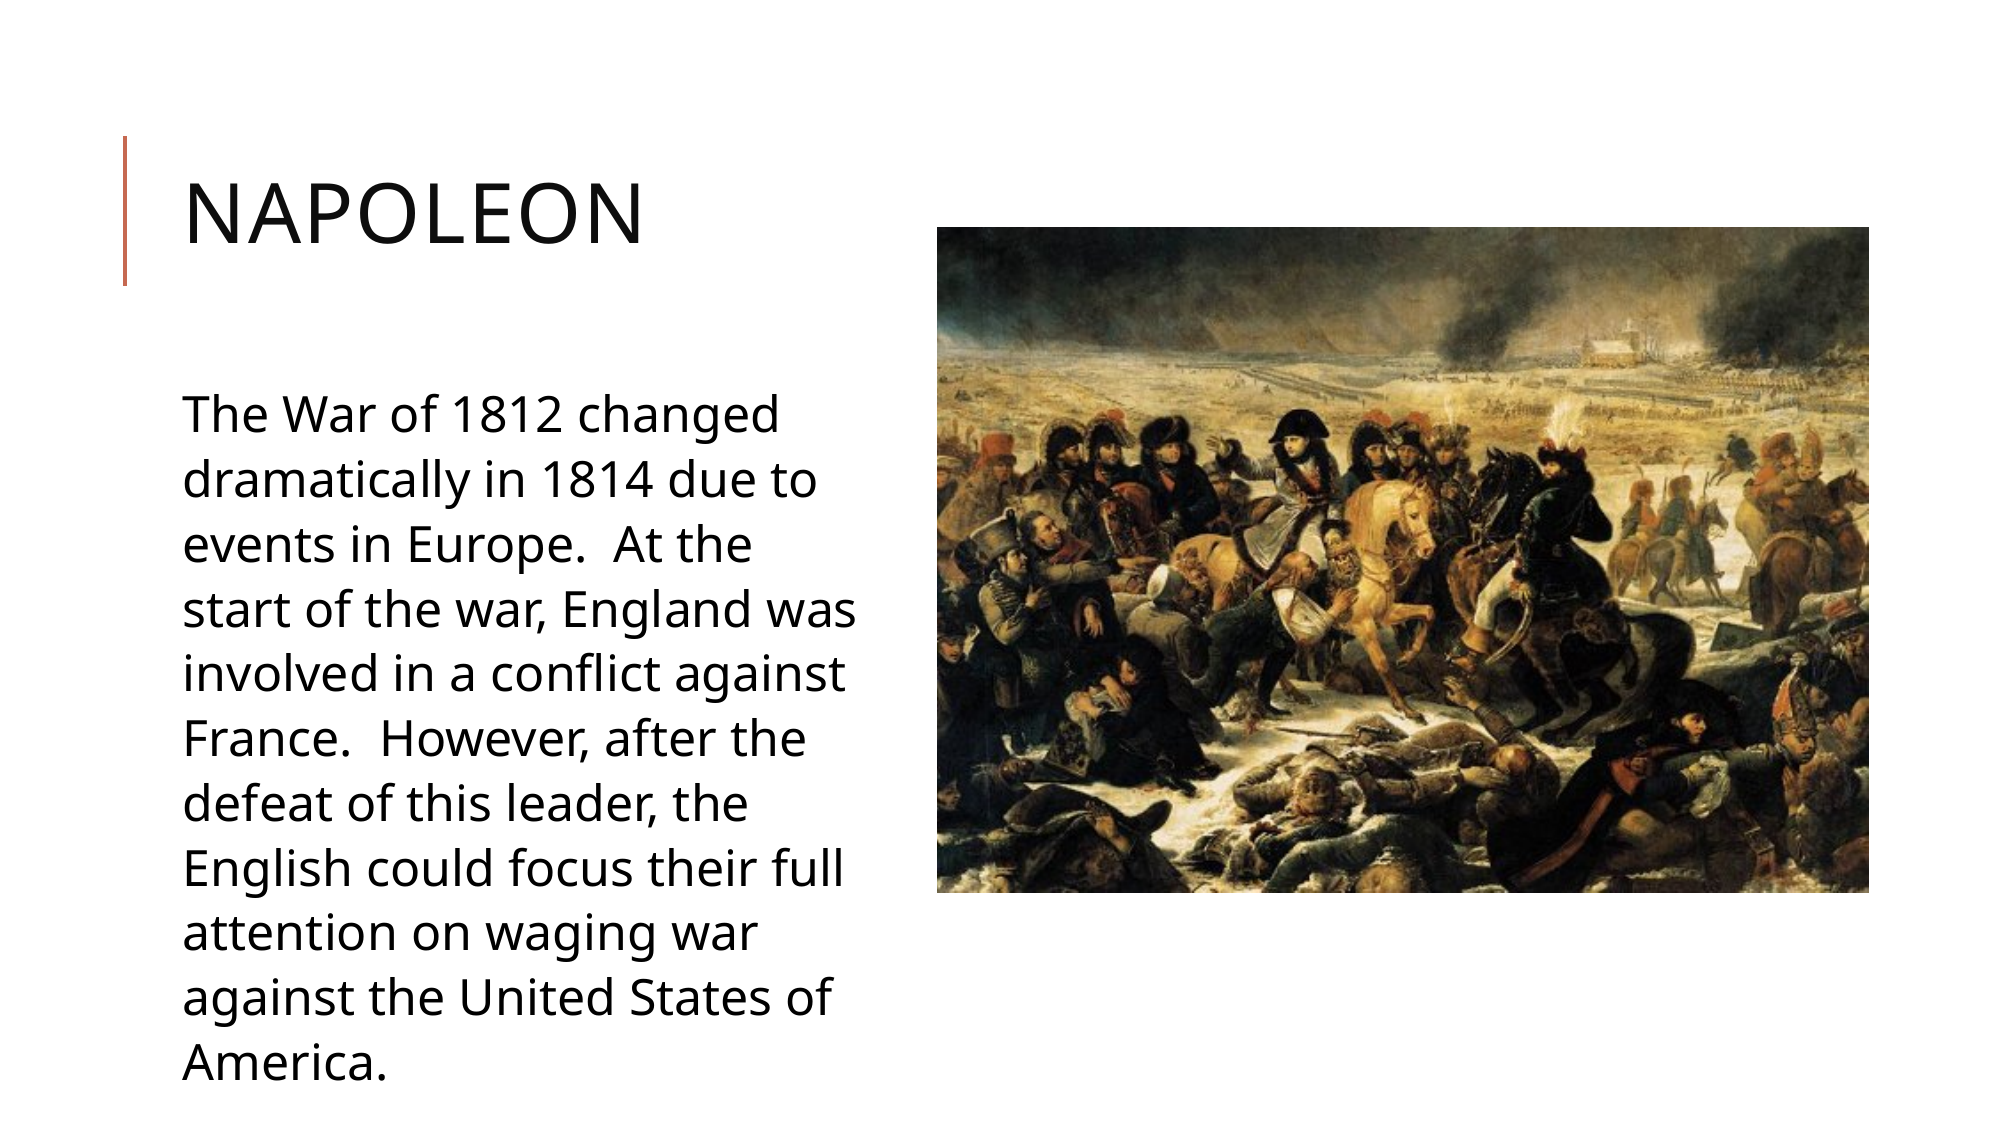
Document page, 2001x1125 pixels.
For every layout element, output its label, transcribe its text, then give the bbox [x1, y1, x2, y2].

title Napoleon [168, 77, 888, 363]
list The War of 1812 changed dramatically in 1814 due to events in Europe. At the start of the war, England was involved in a conflict against France. However, after the defeat of this leader, the English could focus their full attention on waging war against the United States of America. [168, 370, 888, 988]
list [937, 227, 1870, 894]
